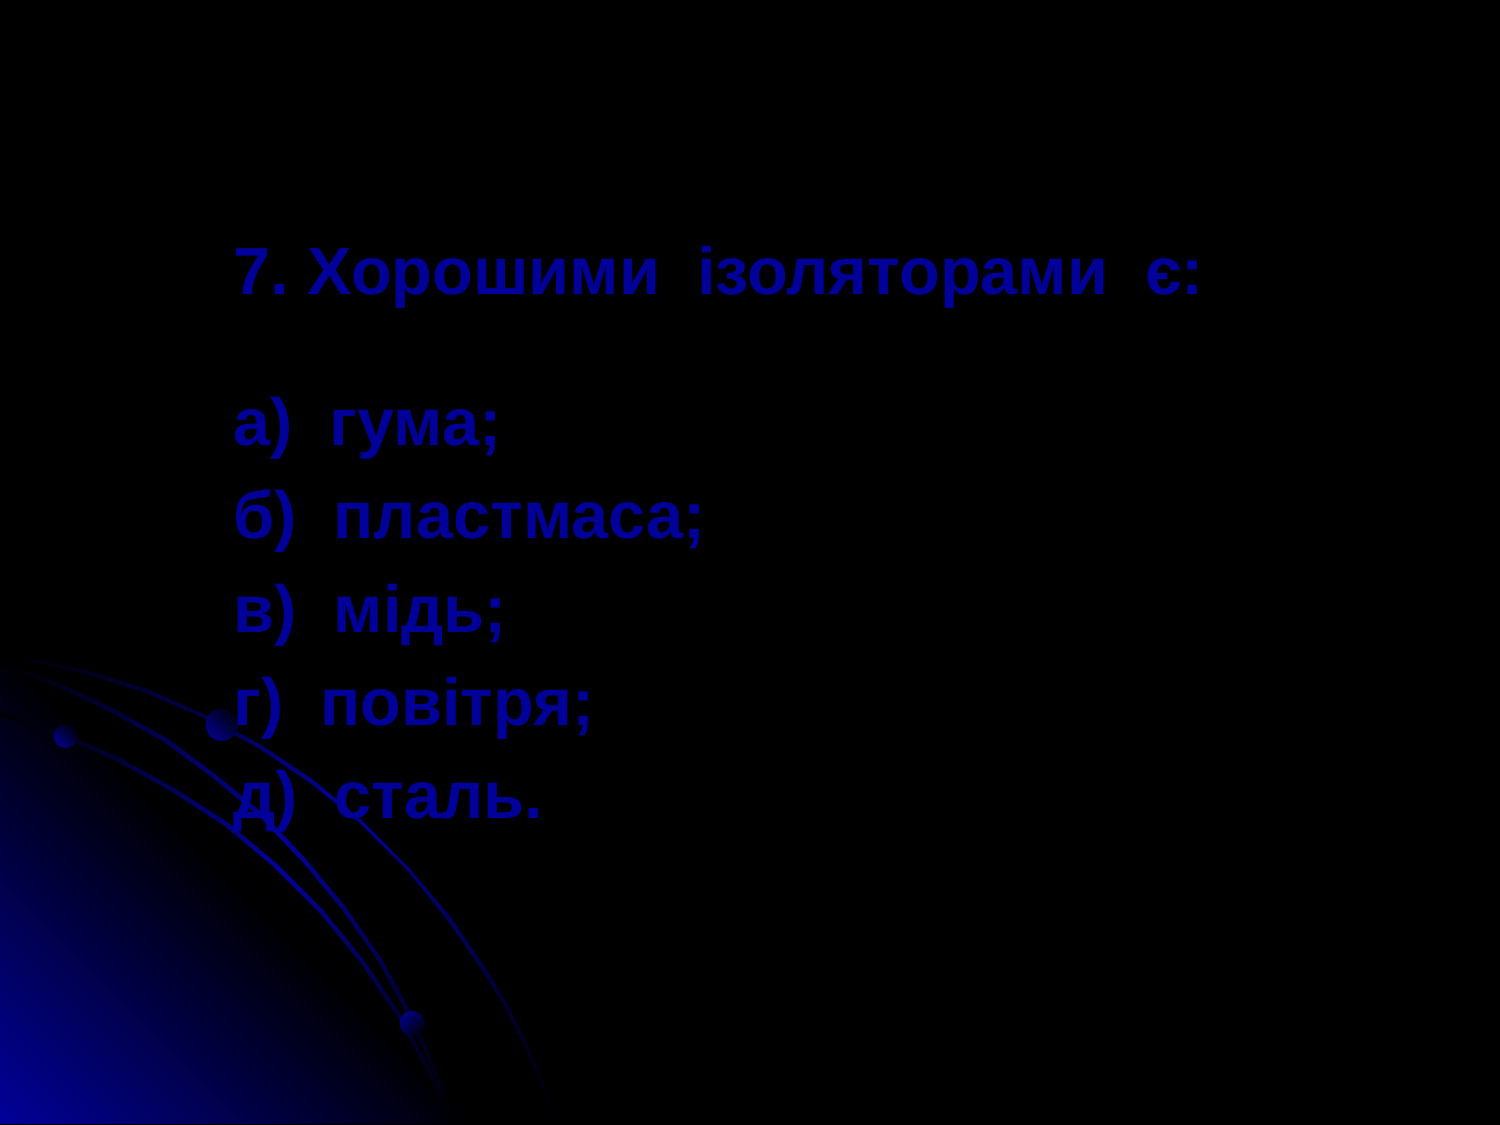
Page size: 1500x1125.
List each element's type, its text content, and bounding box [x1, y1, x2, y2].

list 7. Хорошими ізоляторами є: а) гума; б) пластмаса; в) мідь; г) повітря; д) сталь. [218, 219, 1376, 1090]
